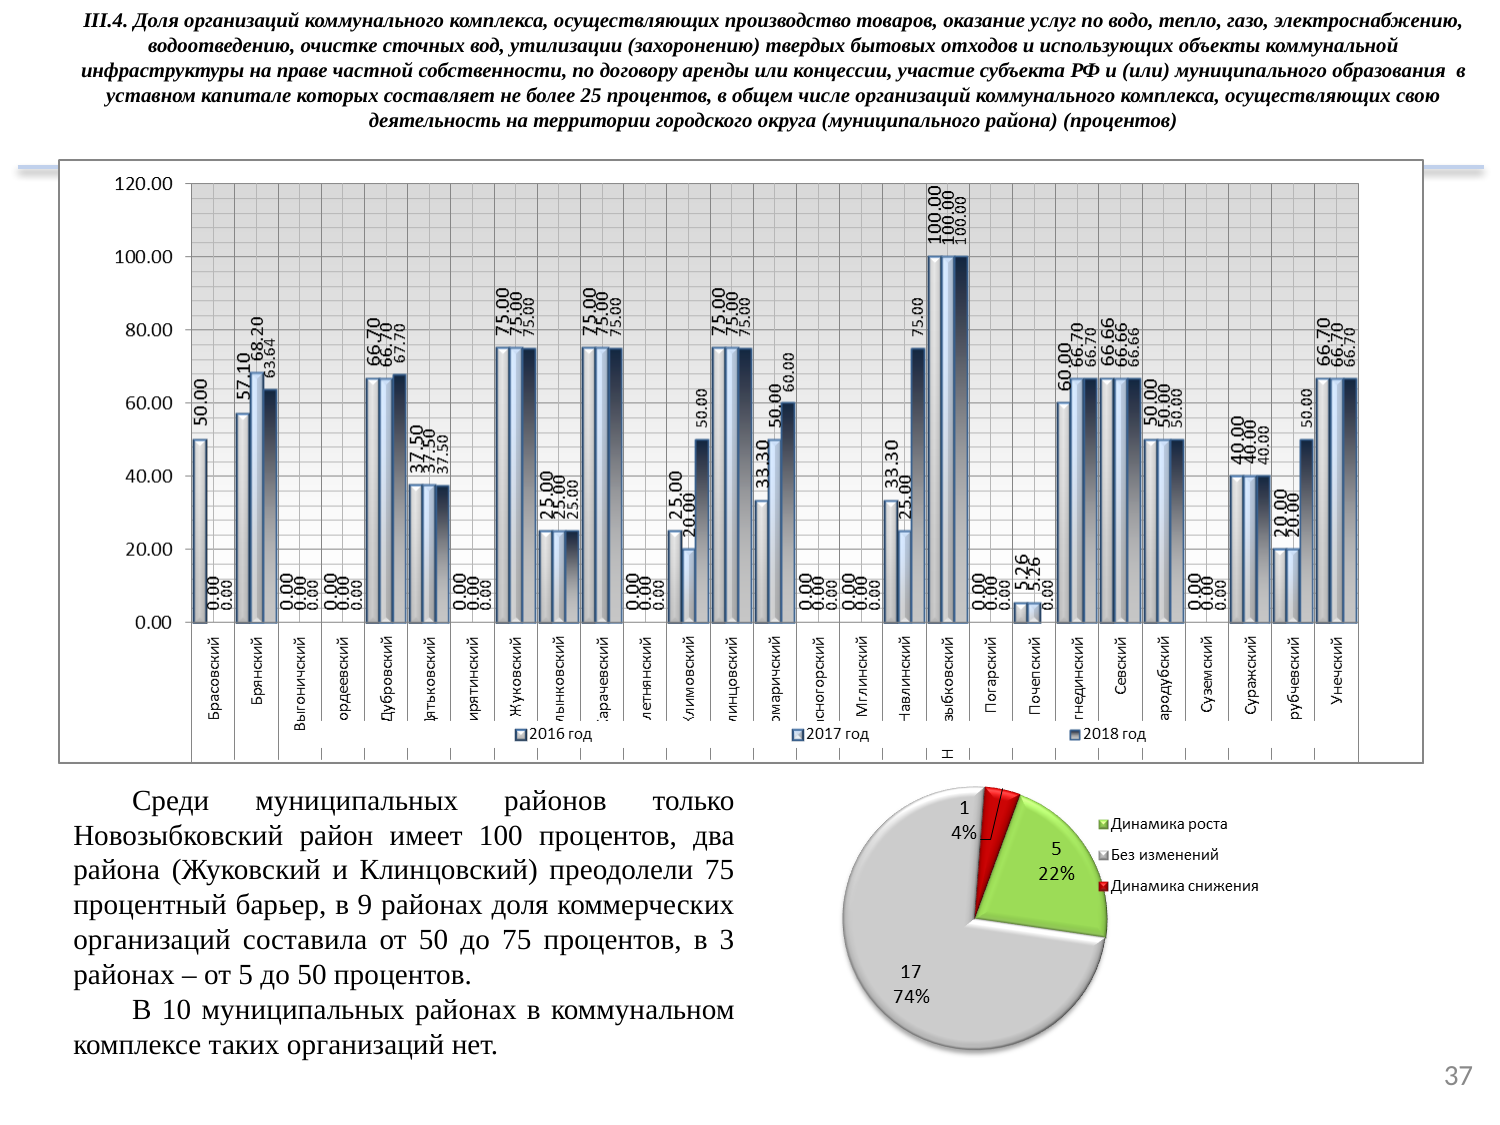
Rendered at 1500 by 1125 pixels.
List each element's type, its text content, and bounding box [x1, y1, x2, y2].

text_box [764, 777, 1432, 1067]
text_box III.4. Доля организаций коммунального комплекса, осуществляющих производство товаров, оказание услуг по водо, тепло, газо, электроснабжению, водоотведению, очистке сточных вод, утилизации (захоронению) твердых бытовых отходов и использующих объекты коммунальной инфраструктуры на праве частной собственности, по договору аренды или концессии, участие субъекта РФ и (или) муниципального образования в уставном капитале которых составляет не более 25 процентов, в общем числе организаций коммунального комплекса, осуществляющих свою деятельность на территории городского округа (муниципального района) (процентов) [52, 0, 1494, 139]
text_box 37 [1399, 1034, 1488, 1113]
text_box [49, 152, 1432, 772]
text_box Среди муниципальных районов только Новозыбковский район имеет 100 процентов, два района (Жуковский и Клинцовский) преодолели 75 процентный барьер, в 9 районах доля коммерческих организаций составила от 50 до 75 процентов, в 3 районах – от 5 до 50 процентов. В 10 муниципальных районах в коммунальном комплексе таких организаций нет. [58, 779, 750, 1068]
